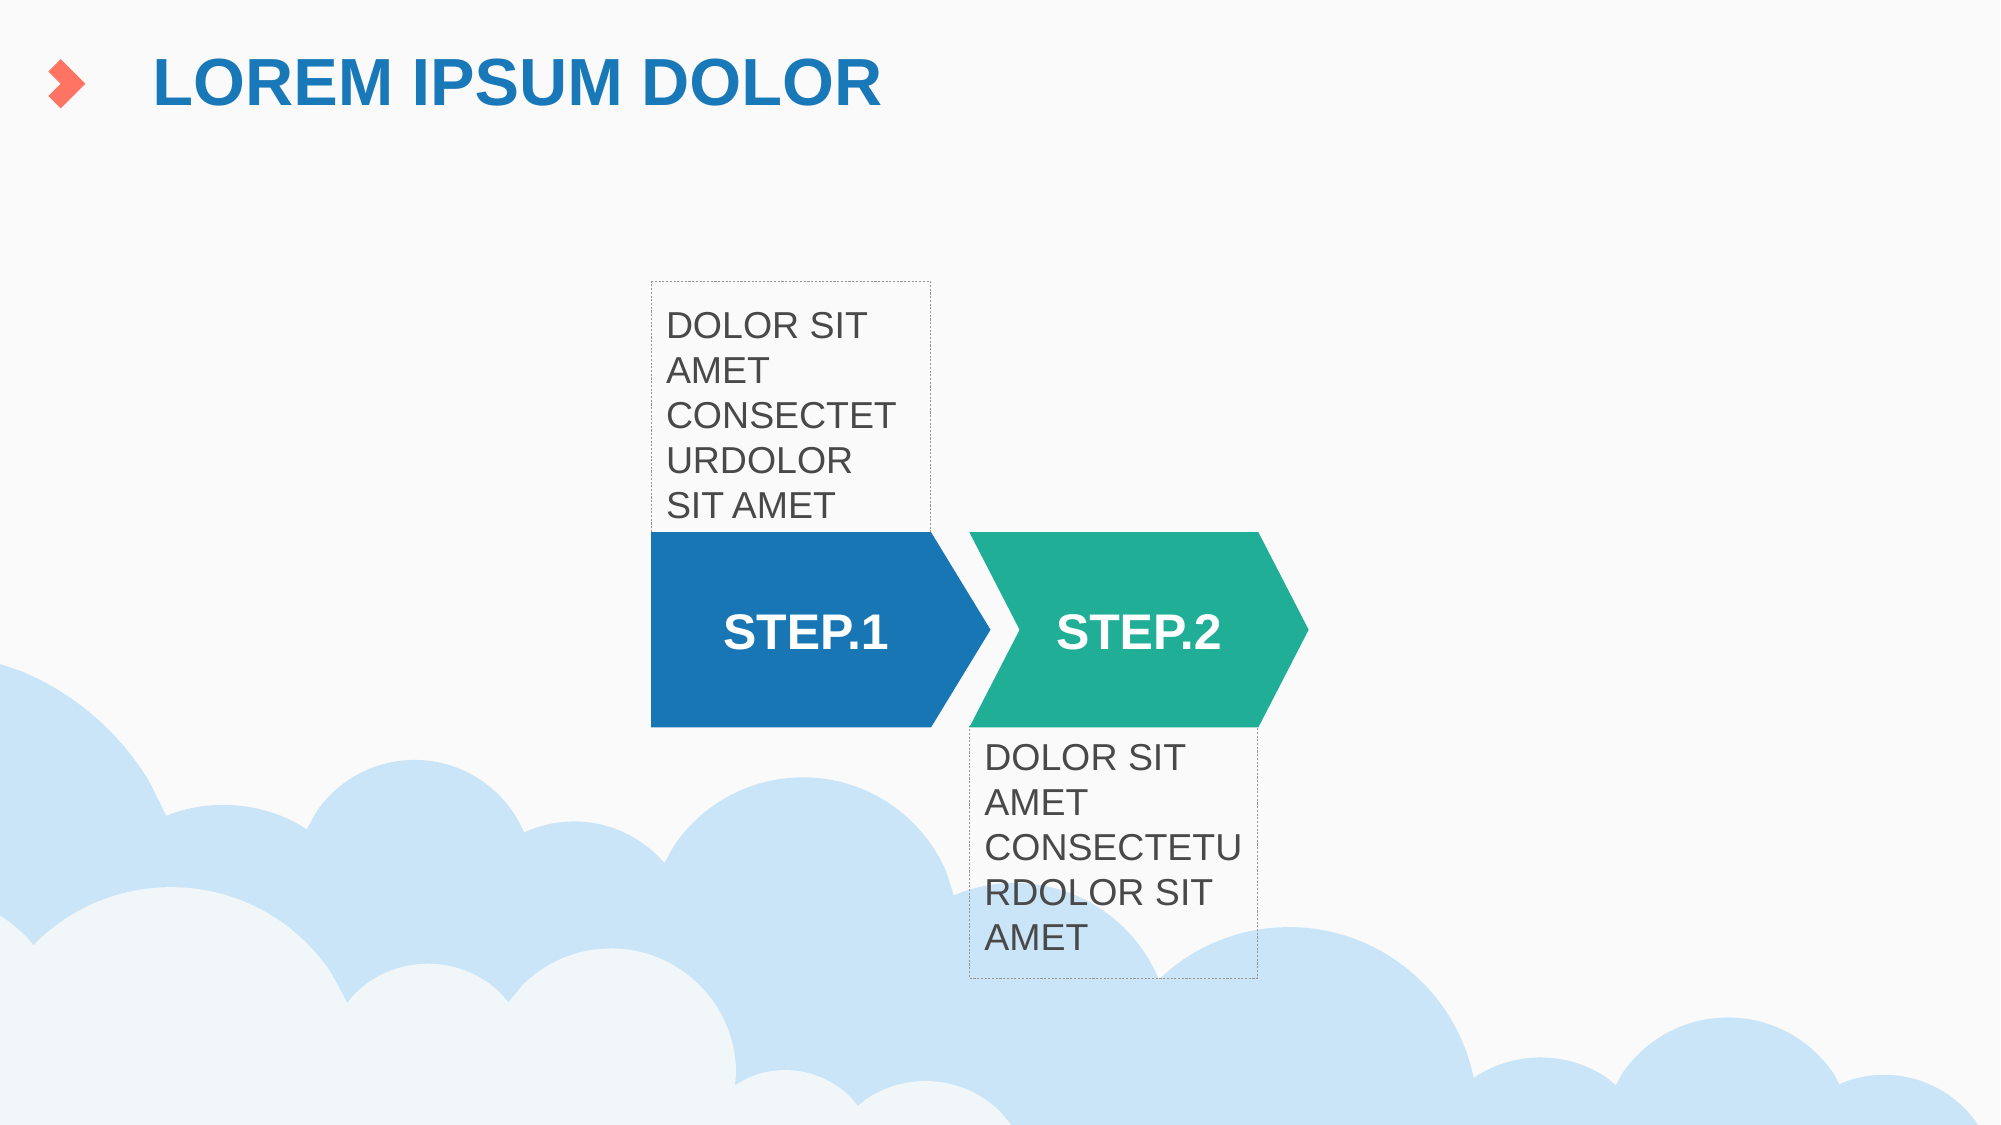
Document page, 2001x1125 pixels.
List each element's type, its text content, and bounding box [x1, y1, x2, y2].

title LOREM IPSUM DOLOR [137, 19, 1886, 148]
text_box DOLOR SIT AMET CONSECTETURDOLOR SIT AMET [651, 281, 931, 532]
text_box DOLOR SIT AMET CONSECTETURDOLOR SIT AMET [969, 728, 1258, 979]
text_box STEP.2 [969, 532, 1309, 728]
text_box STEP.1 [651, 532, 991, 728]
